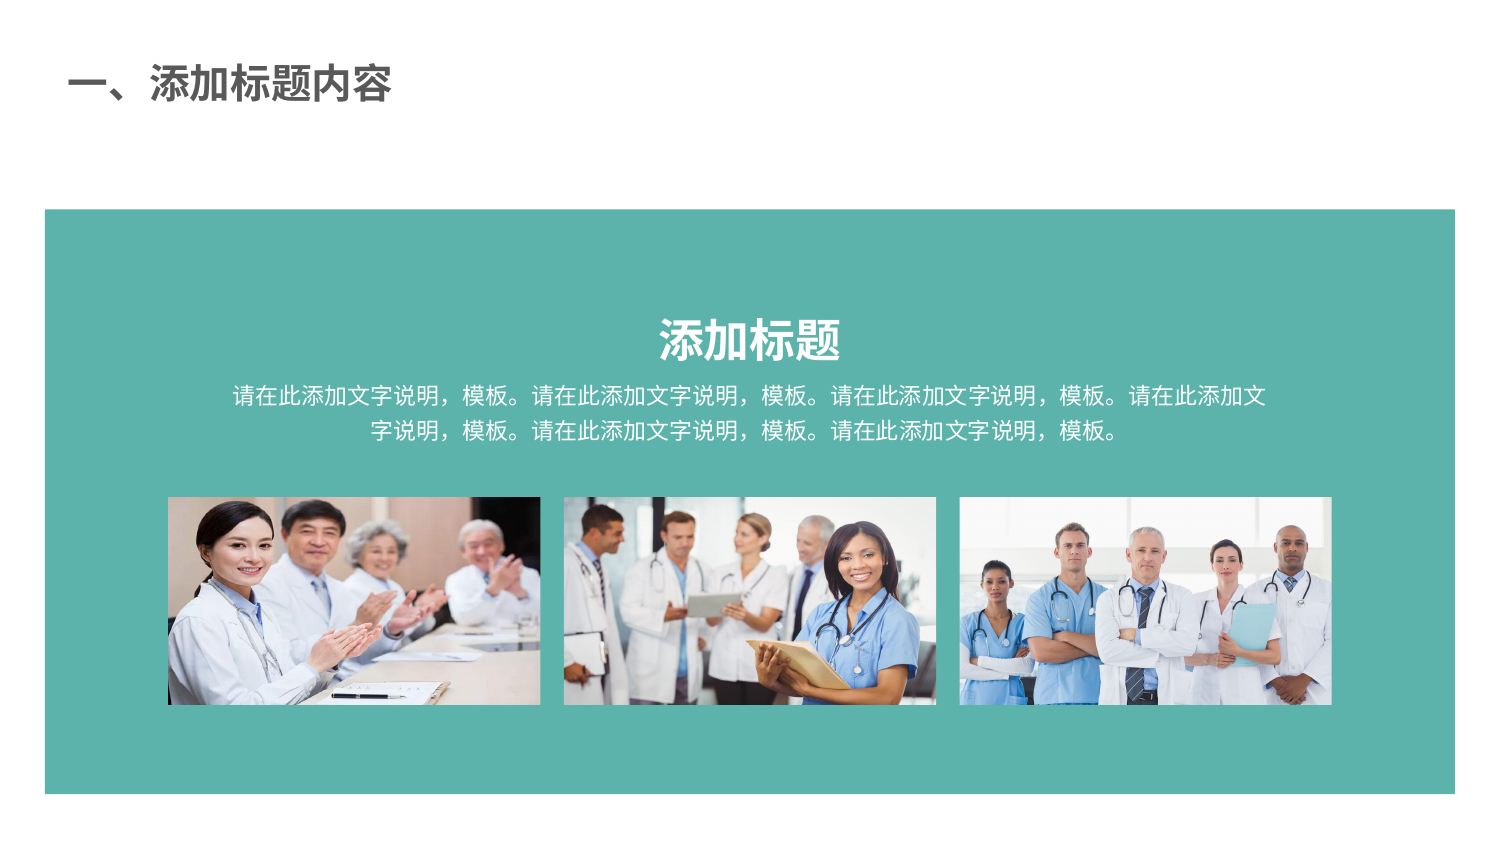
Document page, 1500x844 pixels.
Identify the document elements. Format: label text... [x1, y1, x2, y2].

text_box [958, 495, 1334, 707]
text_box 添加标题 [643, 303, 857, 366]
text_box [562, 495, 938, 707]
text_box [43, 207, 1457, 796]
text_box [166, 495, 542, 707]
text_box 一、添加标题内容 [53, 50, 481, 114]
text_box 请在此添加文字说明，模板。请在此添加文字说明，模板。请在此添加文字说明，模板。请在此添加文字说明，模板。请在此添加文字说明，模板。请在此添加文字说明，模板。 [216, 366, 1284, 452]
